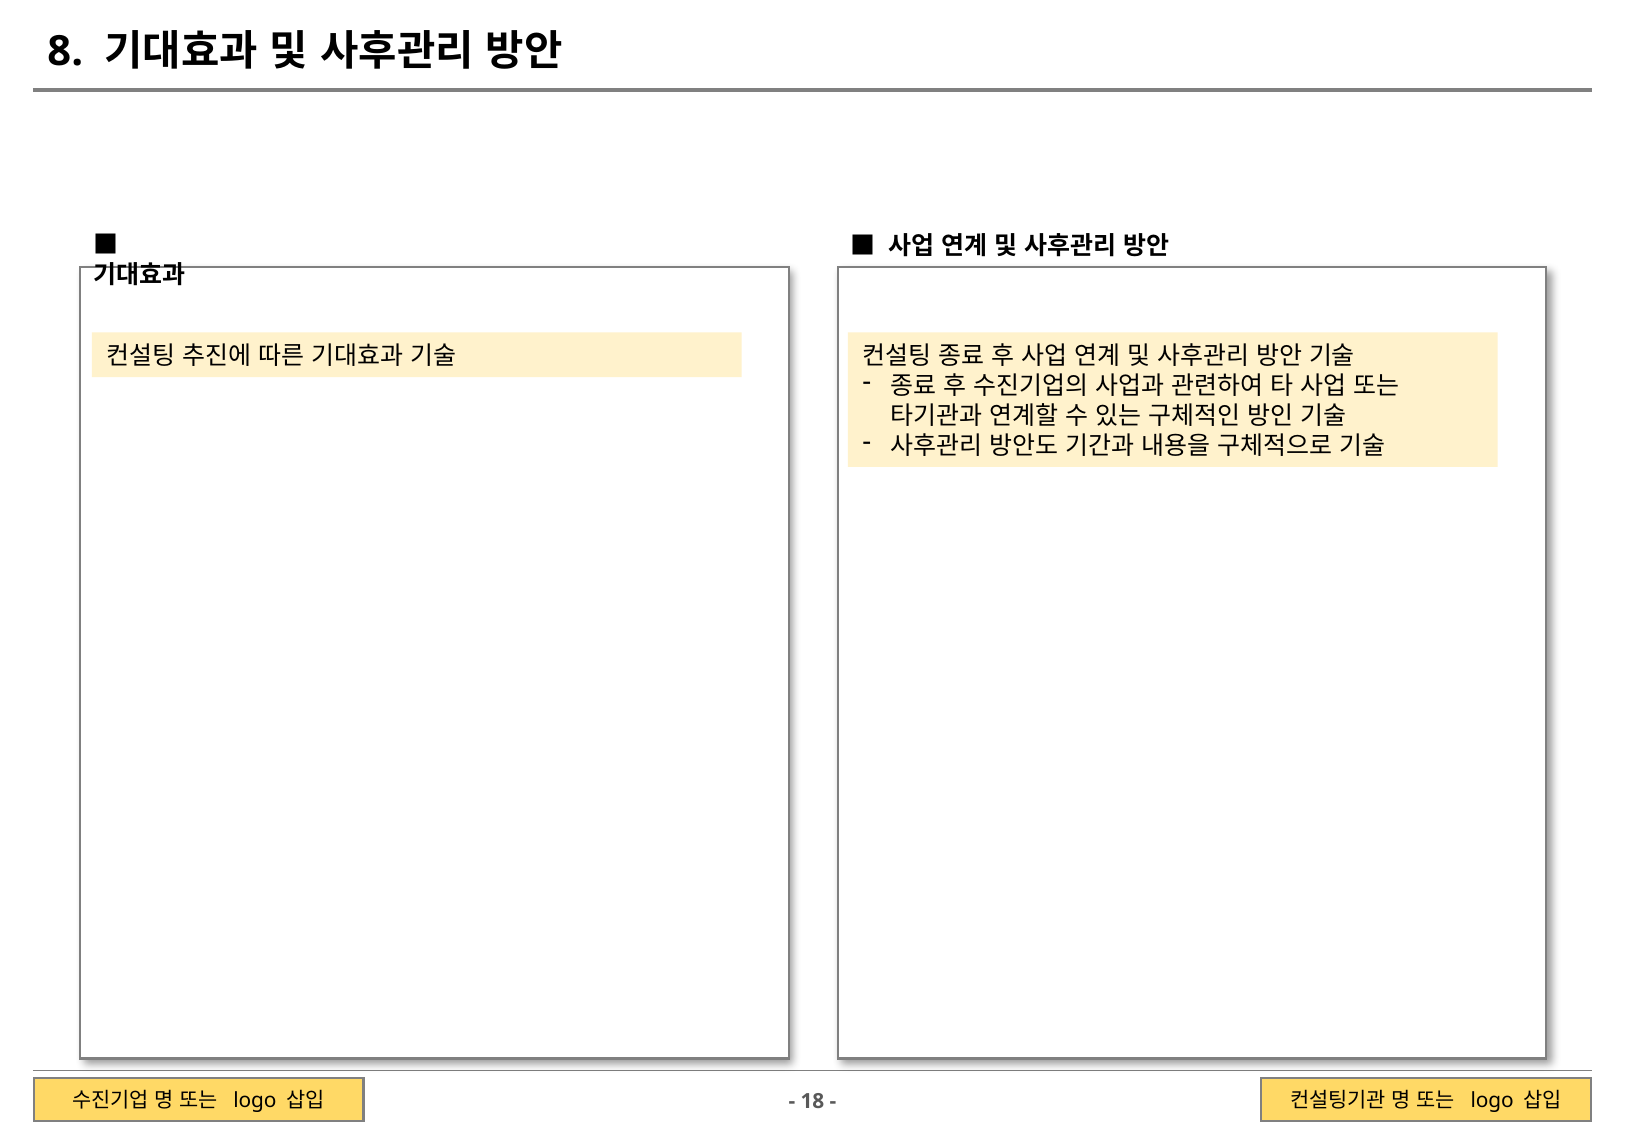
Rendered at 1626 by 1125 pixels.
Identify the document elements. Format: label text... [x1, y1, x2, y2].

text_box ■ 사업 연계 및 사후관리 방안 [836, 221, 1238, 267]
text_box 8. 기대효과 및 사후관리 방안 [32, 16, 1061, 81]
text_box ■ 기대효과 [78, 221, 234, 297]
text_box [837, 266, 1547, 1060]
text_box 컨설팅 종료 후 사업 연계 및 사후관리 방안 기술 종료 후 수진기업의 사업과 관련하여 타 사업 또는 타기관과 연계할 수 있는 구체적인 방인 기술 사후관리 방안도 기간과 내용을 구체적으로 기술 [847, 332, 1498, 467]
text_box 컨설팅 추진에 따른 기대효과 기술 [91, 332, 742, 378]
text_box [79, 266, 790, 1060]
